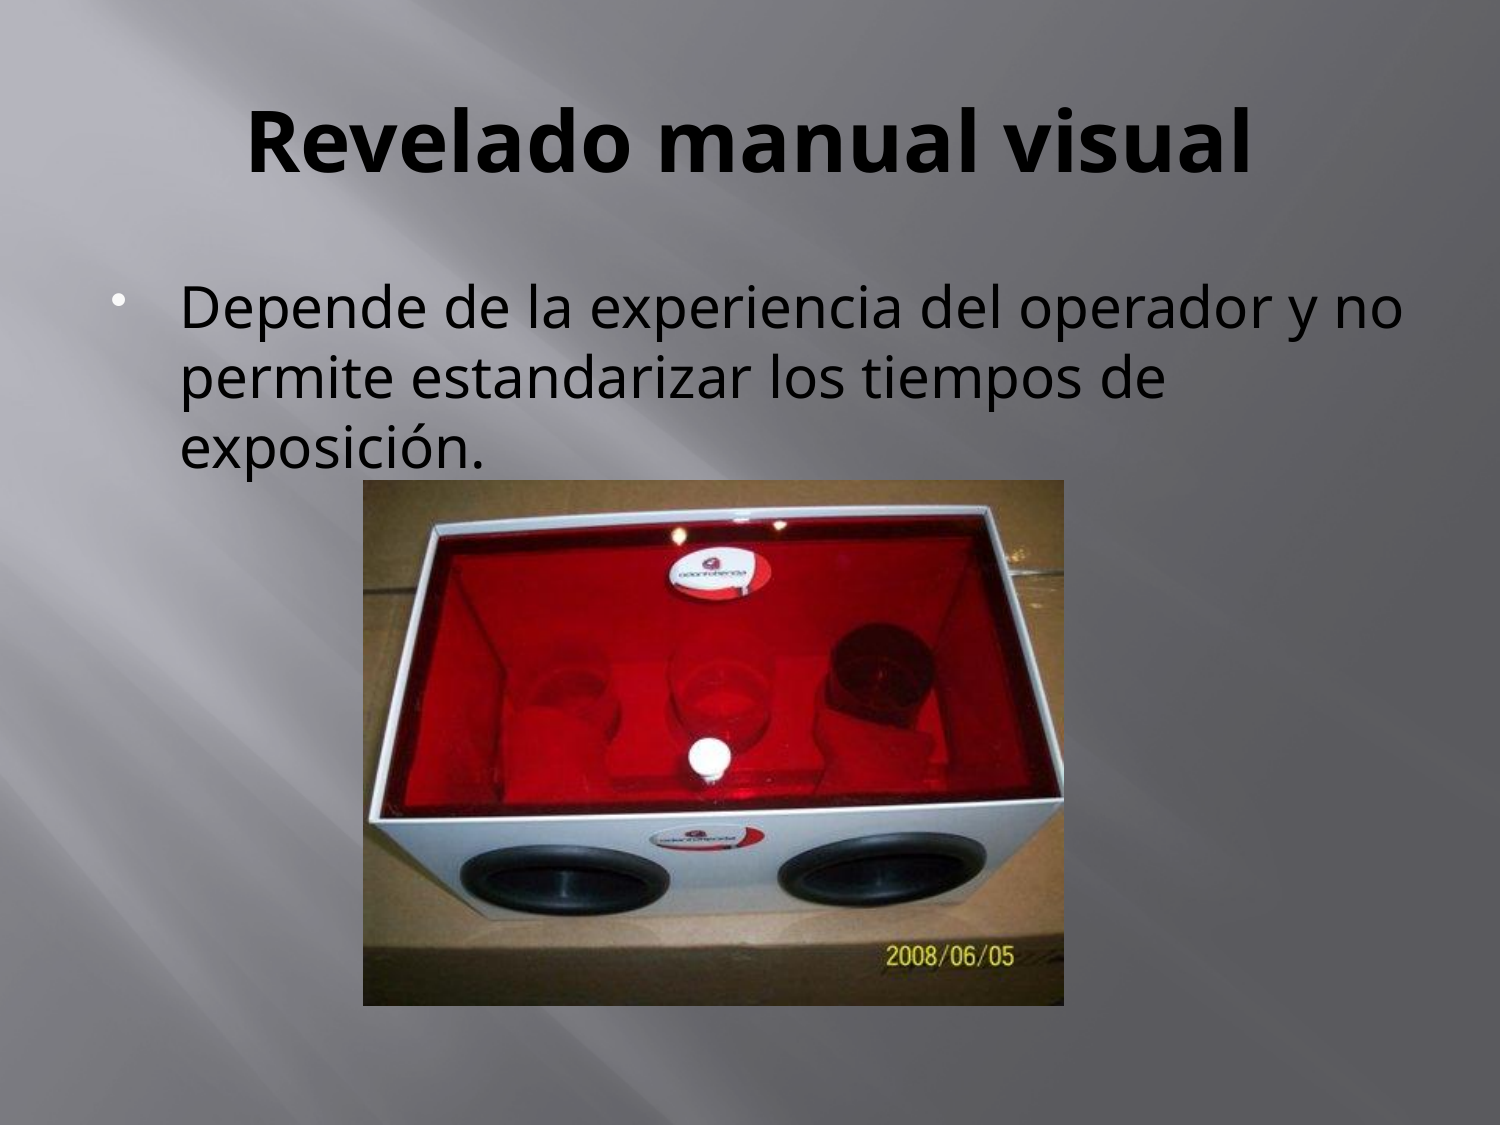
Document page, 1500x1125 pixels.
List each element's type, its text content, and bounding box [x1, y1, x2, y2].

list Depende de la experiencia del operador y no permite estandarizar los tiempos de exposición. [75, 262, 1425, 1035]
picture [363, 480, 1064, 1006]
title Revelado manual visual [75, 45, 1425, 233]
